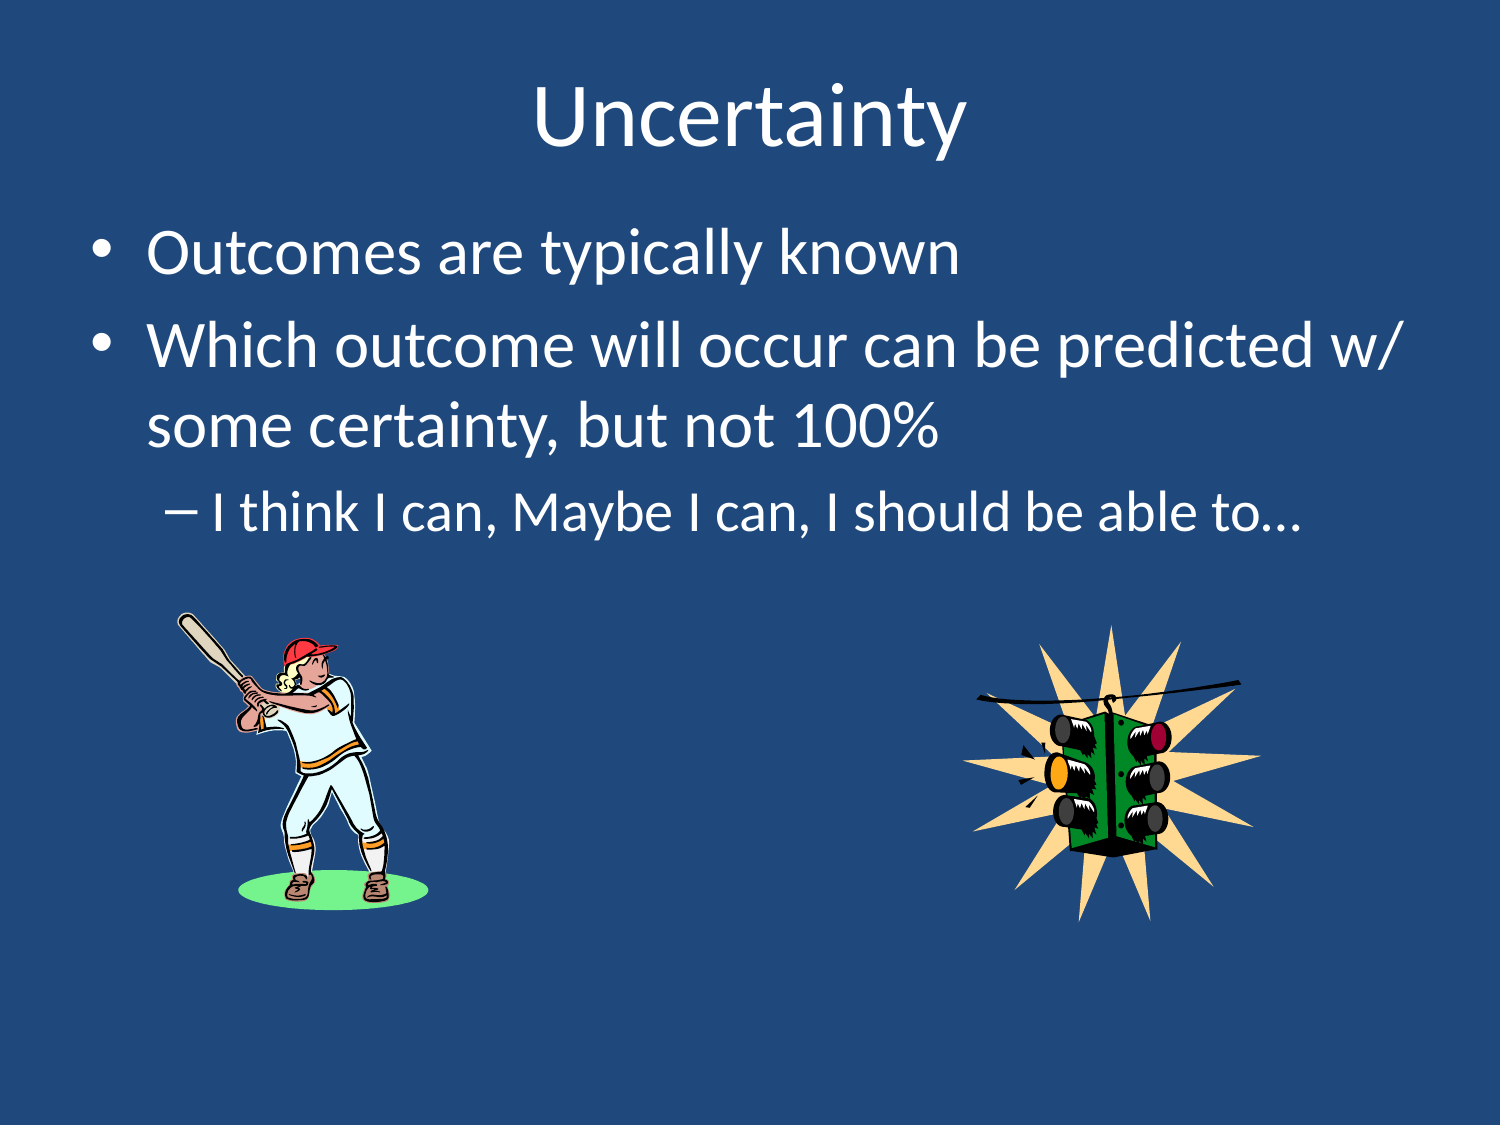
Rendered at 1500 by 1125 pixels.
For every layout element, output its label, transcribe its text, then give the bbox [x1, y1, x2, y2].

picture [174, 612, 429, 911]
title Uncertainty [75, 45, 1425, 175]
list Outcomes are typically known Which outcome will occur can be predicted w/ some certainty, but not 100% I think I can, Maybe I can, I should be able to… [75, 200, 1425, 1005]
picture [962, 624, 1262, 923]
